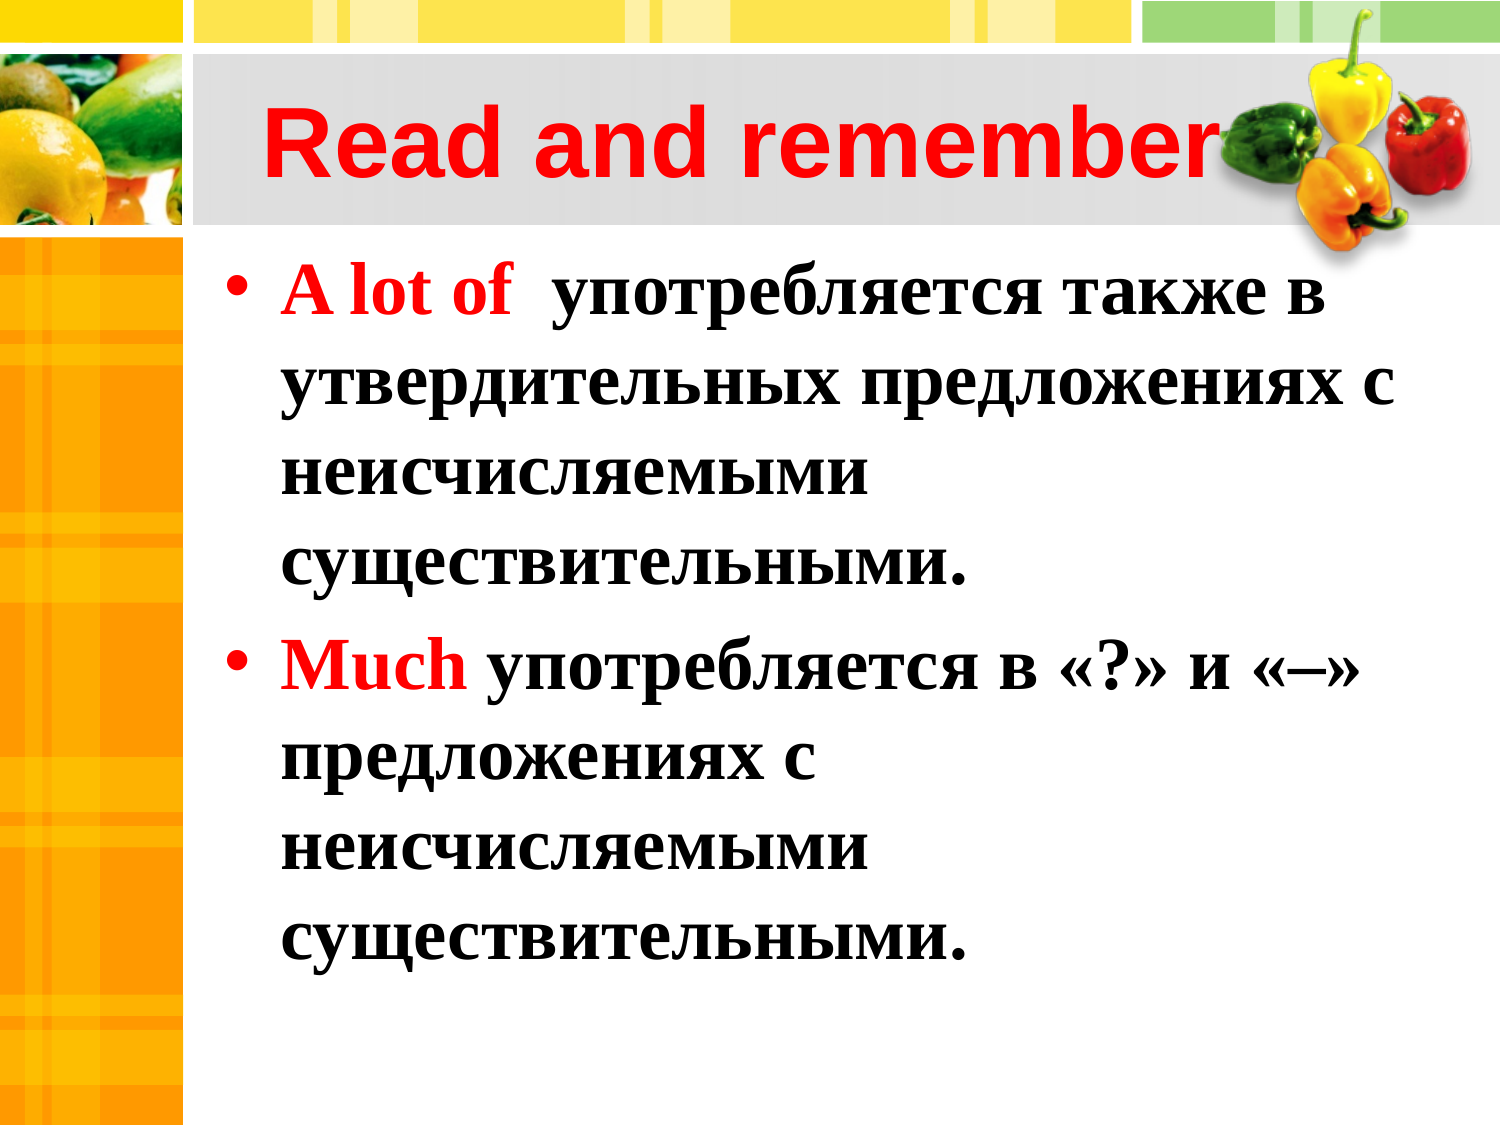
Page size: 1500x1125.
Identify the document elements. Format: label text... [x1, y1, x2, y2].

picture [0, 54, 182, 225]
title Read and remember [209, 74, 1276, 201]
picture [1207, 9, 1483, 279]
list A lot of употребляется также в утвердительных предложениях с неисчисляемыми существительными. Much употребляется в «?» и «–» предложениях с неисчисляемыми существительными. [209, 231, 1426, 1095]
